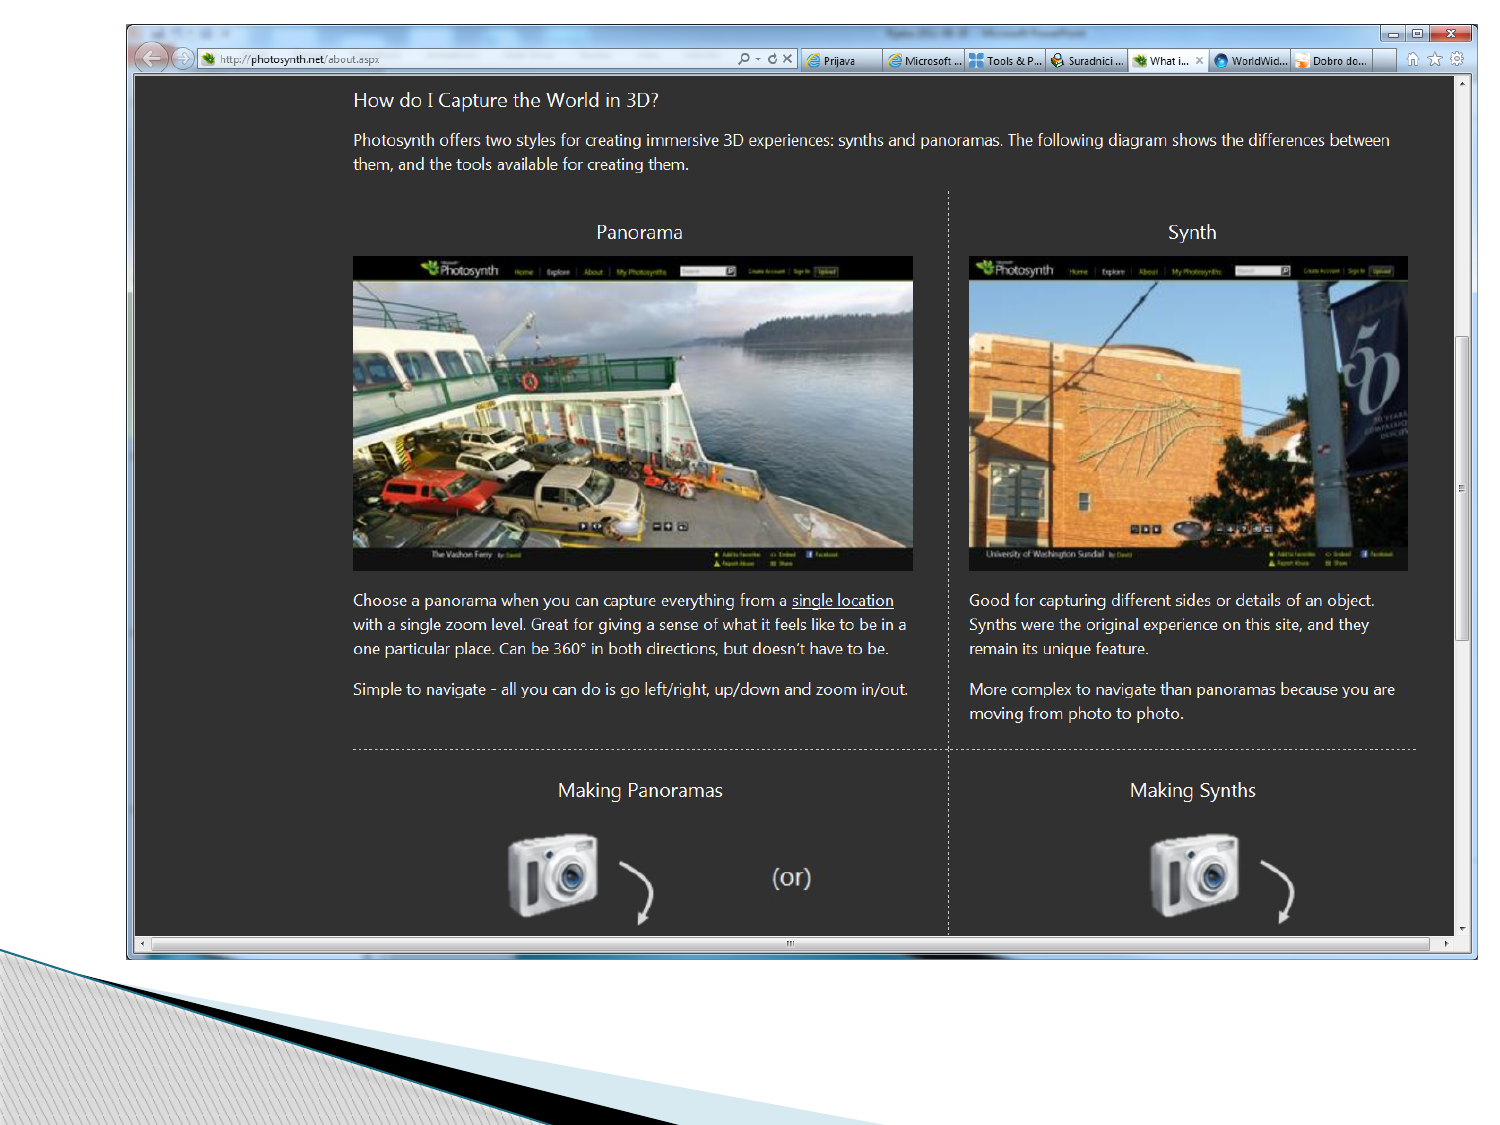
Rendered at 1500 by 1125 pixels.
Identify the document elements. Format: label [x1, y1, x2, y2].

picture [125, 24, 1478, 960]
